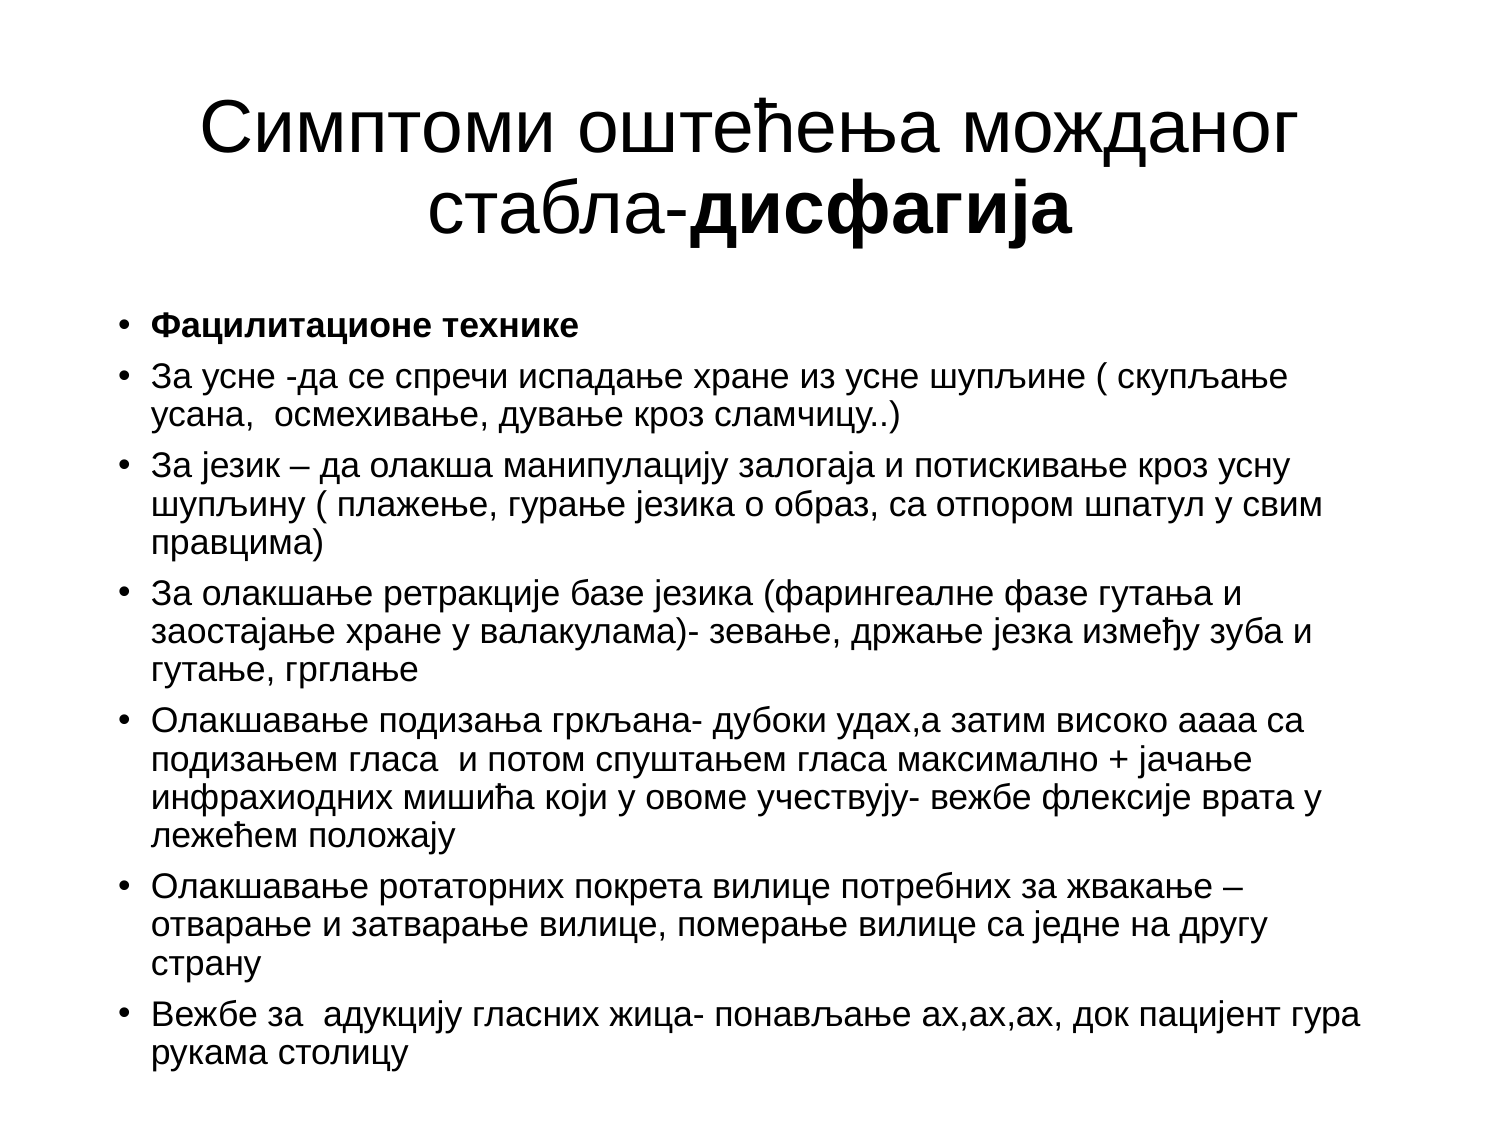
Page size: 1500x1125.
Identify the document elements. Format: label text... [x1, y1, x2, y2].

title Симптоми оштећења можданог стабла-дисфагија [103, 59, 1397, 278]
list Фацилитационе технике За усне -да се спречи испадање хране из усне шупљине ( скупљање усана, осмехивање, дување кроз сламчицу..) За језик – да олакша манипулацију залогаја и потискивање кроз усну шупљину ( плажење, гурање језика о образ, са отпором шпатул у свим правцима) За олакшање ретракције базе језика (фарингеалне фазе гутања и заостајање хране у валакулама)- зевање, држање језка између зуба и гутање, грглање Олакшавање подизања гркљана- дубоки удах,а затим високо аааа са подизањем гласа и потом спуштањем гласа максимално + јачање инфрахиодних мишића који у овоме учествују- вежбе флексије врата у лежећем положају Олакшавање ротаторних покрета вилице потребних за жвакање – отварање и затварање вилице, померање вилице са једне на другу страну Вежбе за адукцију гласних жица- понављање ах,ах,ах, док пацијент гура рукама столицу [103, 299, 1397, 1090]
